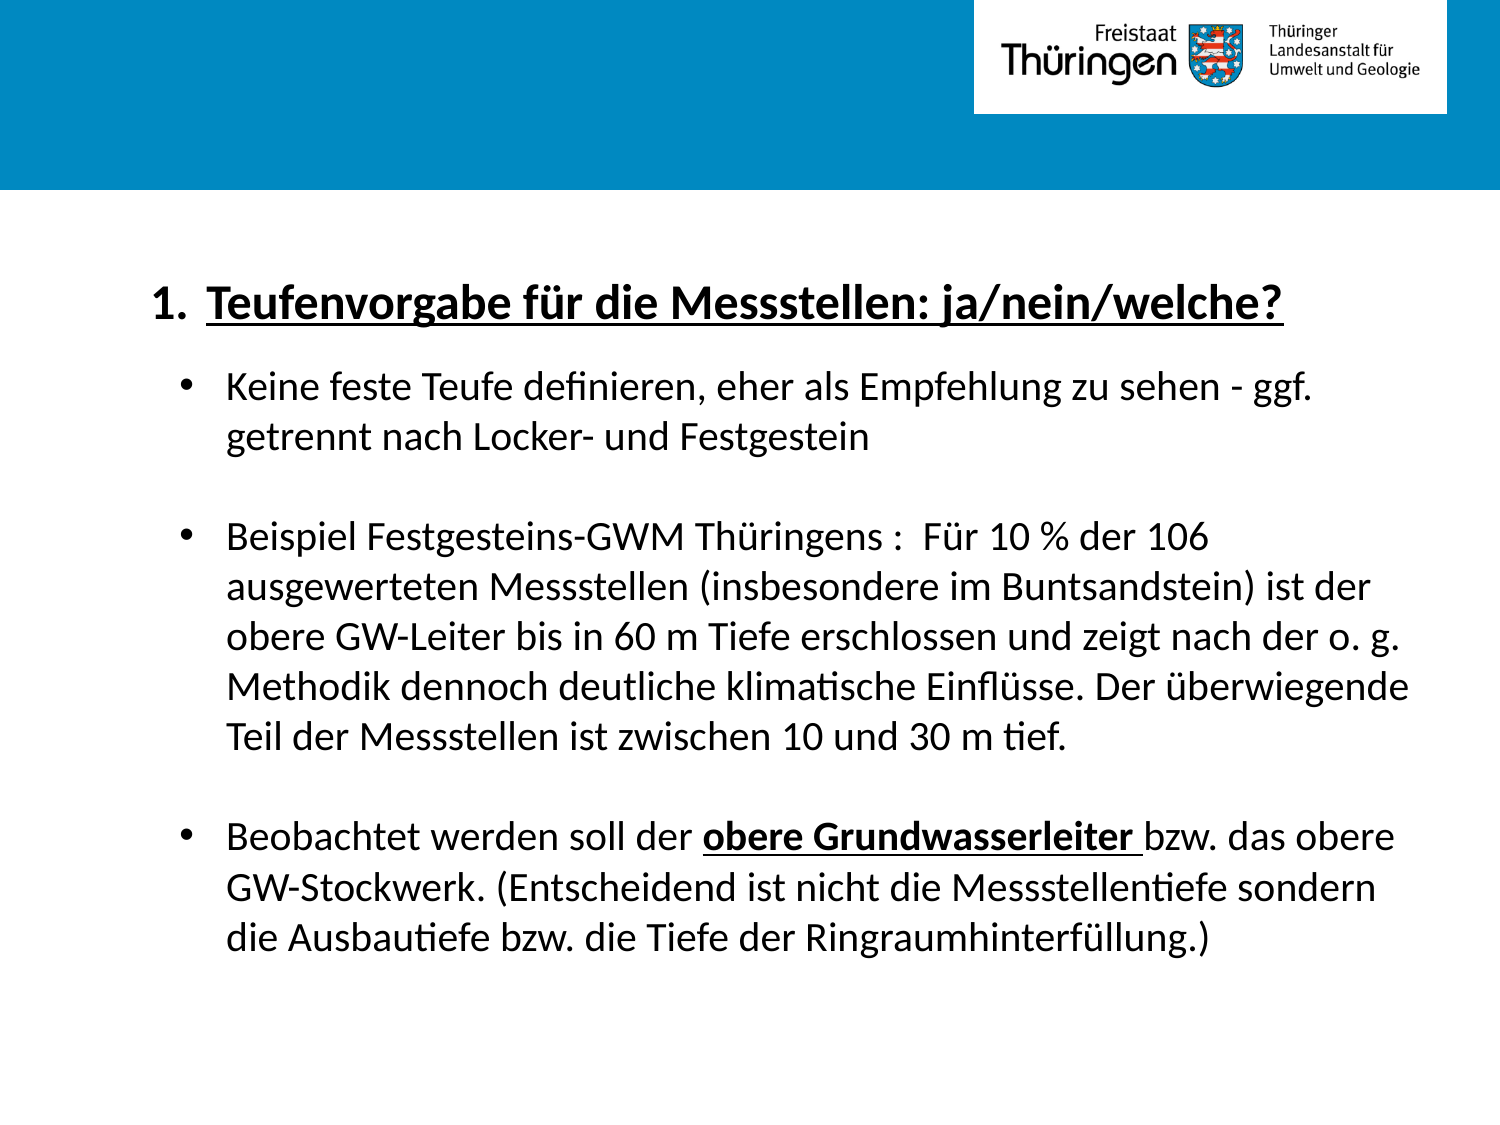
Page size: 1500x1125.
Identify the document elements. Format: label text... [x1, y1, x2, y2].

picture [975, 0, 1446, 113]
text_box Teufenvorgabe für die Messstellen: ja/nein/welche? Keine feste Teufe definieren, eher als Empfehlung zu sehen - ggf. getrennt nach Locker- und Festgestein Beispiel Festgesteins-GWM Thüringens : Für 10 % der 106 ausgewerteten Messstellen (insbesondere im Buntsandstein) ist der obere GW-Leiter bis in 60 m Tiefe erschlossen und zeigt nach der o. g. Methodik dennoch deutliche klimatische Einflüsse. Der überwiegende Teil der Messstellen ist zwischen 10 und 30 m tief. Beobachtet werden soll der obere Grundwasserleiter bzw. das obere GW-Stockwerk. (Entscheidend ist nicht die Messstellentiefe sondern die Ausbautiefe bzw. die Tiefe der Ringraumhinterfüllung.) [76, 231, 1427, 1083]
